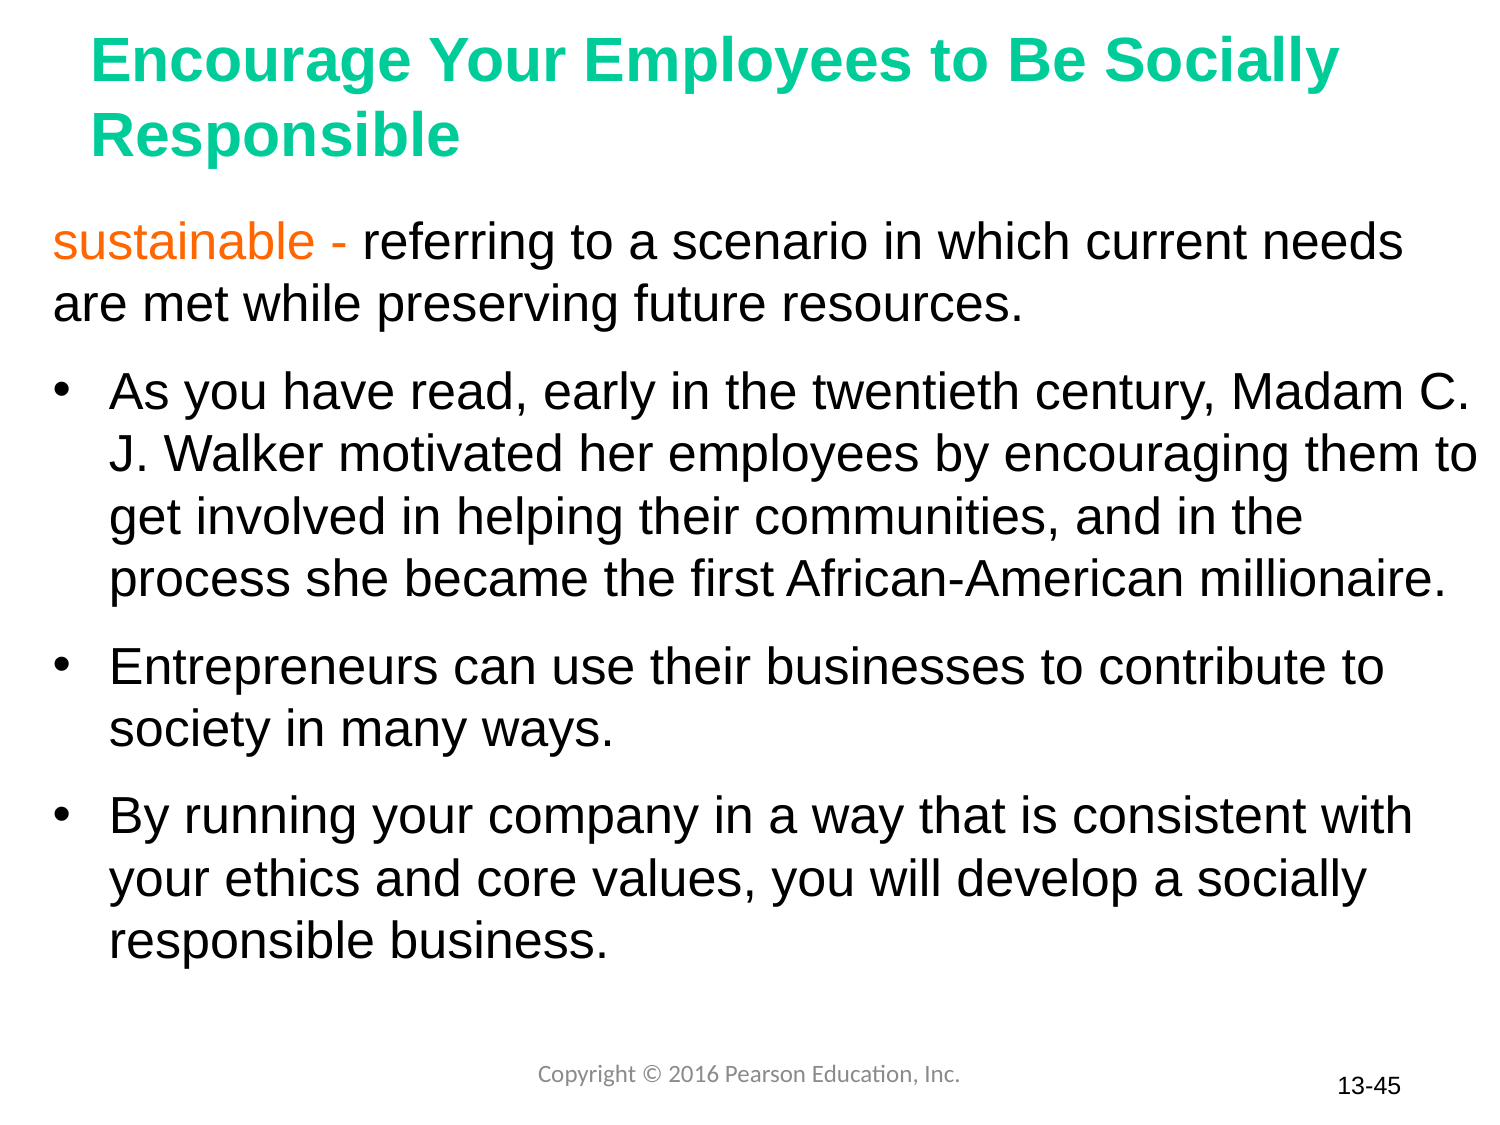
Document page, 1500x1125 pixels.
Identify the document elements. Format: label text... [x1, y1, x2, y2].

title Encourage Your Employees to Be Socially Responsible [75, 0, 1425, 188]
list sustainable - referring to a scenario in which current needs are met while preserving future resources. As you have read, early in the twentieth century, Madam C. J. Walker motivated her employees by encouraging them to get involved in helping their communities, and in the process she became the first African-American millionaire. Entrepreneurs can use their businesses to contribute to society in many ways. By running your company in a way that is consistent with your ethics and core values, you will develop a socially responsible business. [37, 200, 1500, 1000]
footer Copyright © 2016 Pearson Education, Inc. [512, 1042, 988, 1103]
